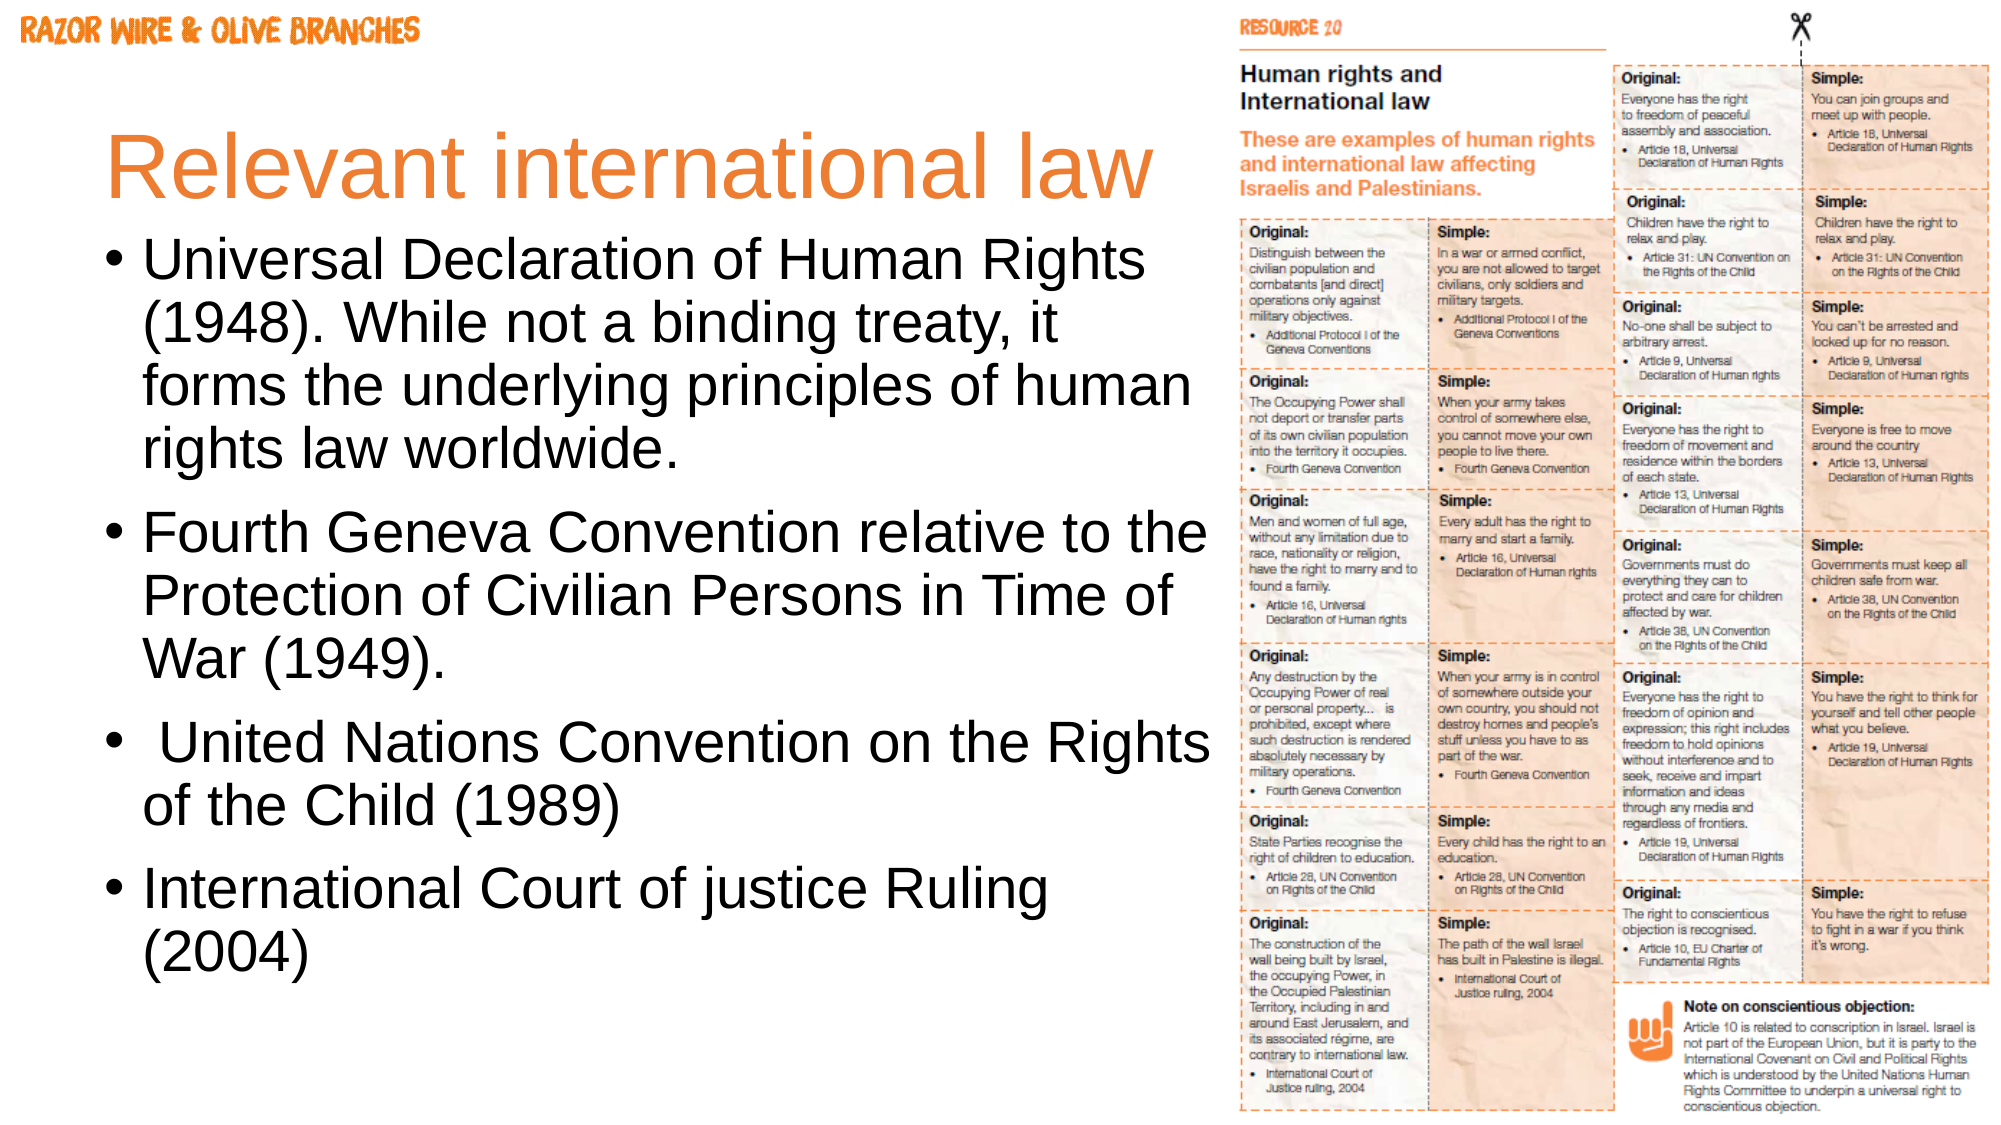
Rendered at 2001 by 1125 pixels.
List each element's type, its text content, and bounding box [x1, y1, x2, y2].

list Universal Declaration of Human Rights (1948). While not a binding treaty, it forms the underlying principles of human rights law worldwide. Fourth Geneva Convention relative to the Protection of Civilian Persons in Time of War (1949). United Nations Convention on the Rights of the Child (1989) International Court of justice Ruling (2004) [89, 221, 1231, 1125]
picture [1231, 0, 2000, 1125]
title Relevant international law [89, 59, 1231, 221]
